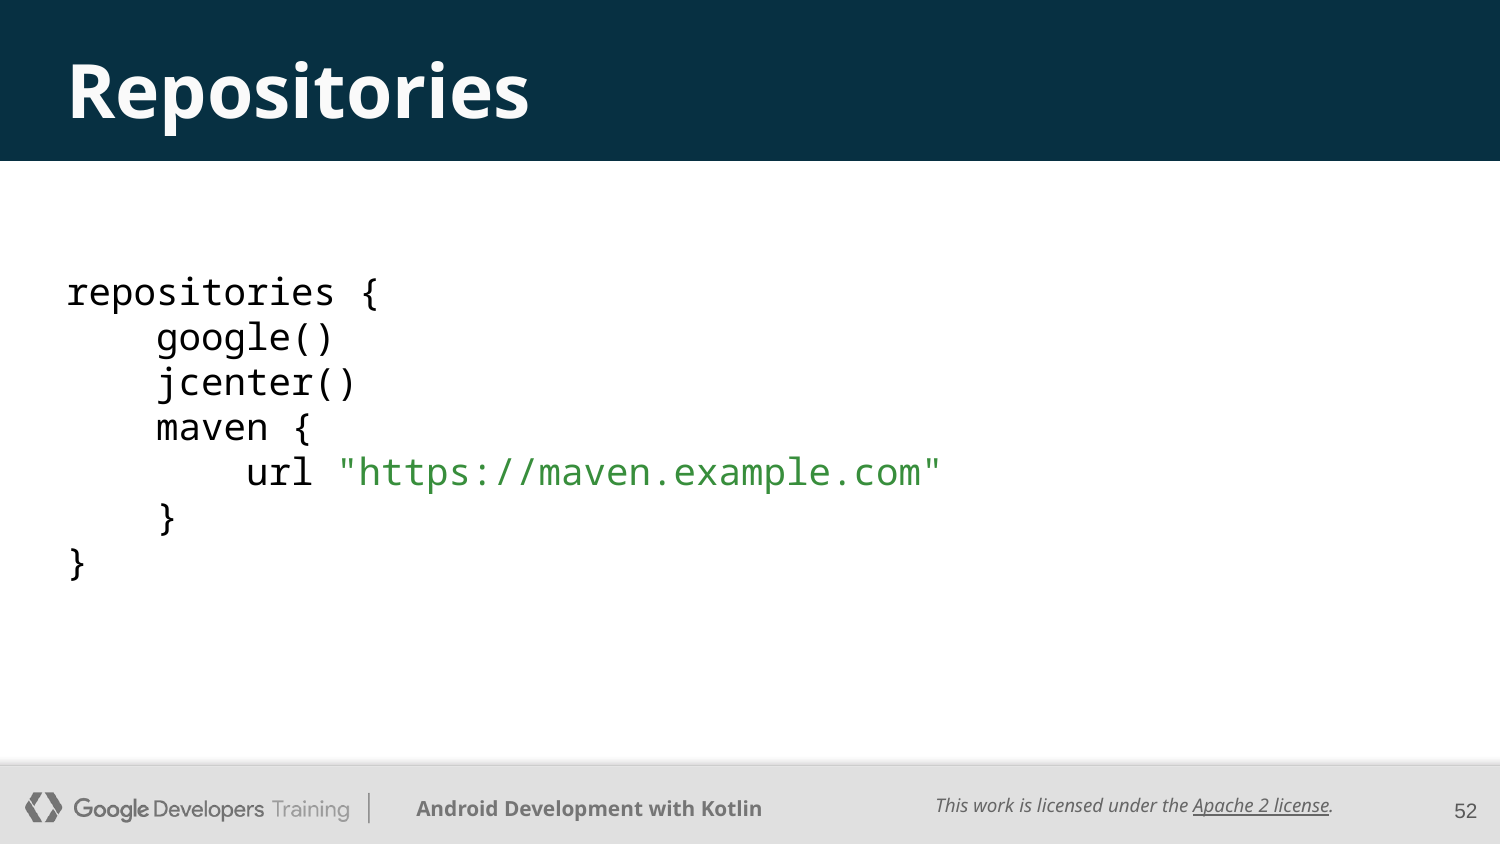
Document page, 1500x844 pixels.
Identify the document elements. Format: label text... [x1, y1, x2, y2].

list repositories { google() jcenter() maven { url "https://maven.example.com" } } [51, 253, 1449, 674]
picture [0, 161, 1500, 844]
slide_number ‹#› [1402, 777, 1493, 842]
title Repositories [51, 28, 1449, 122]
